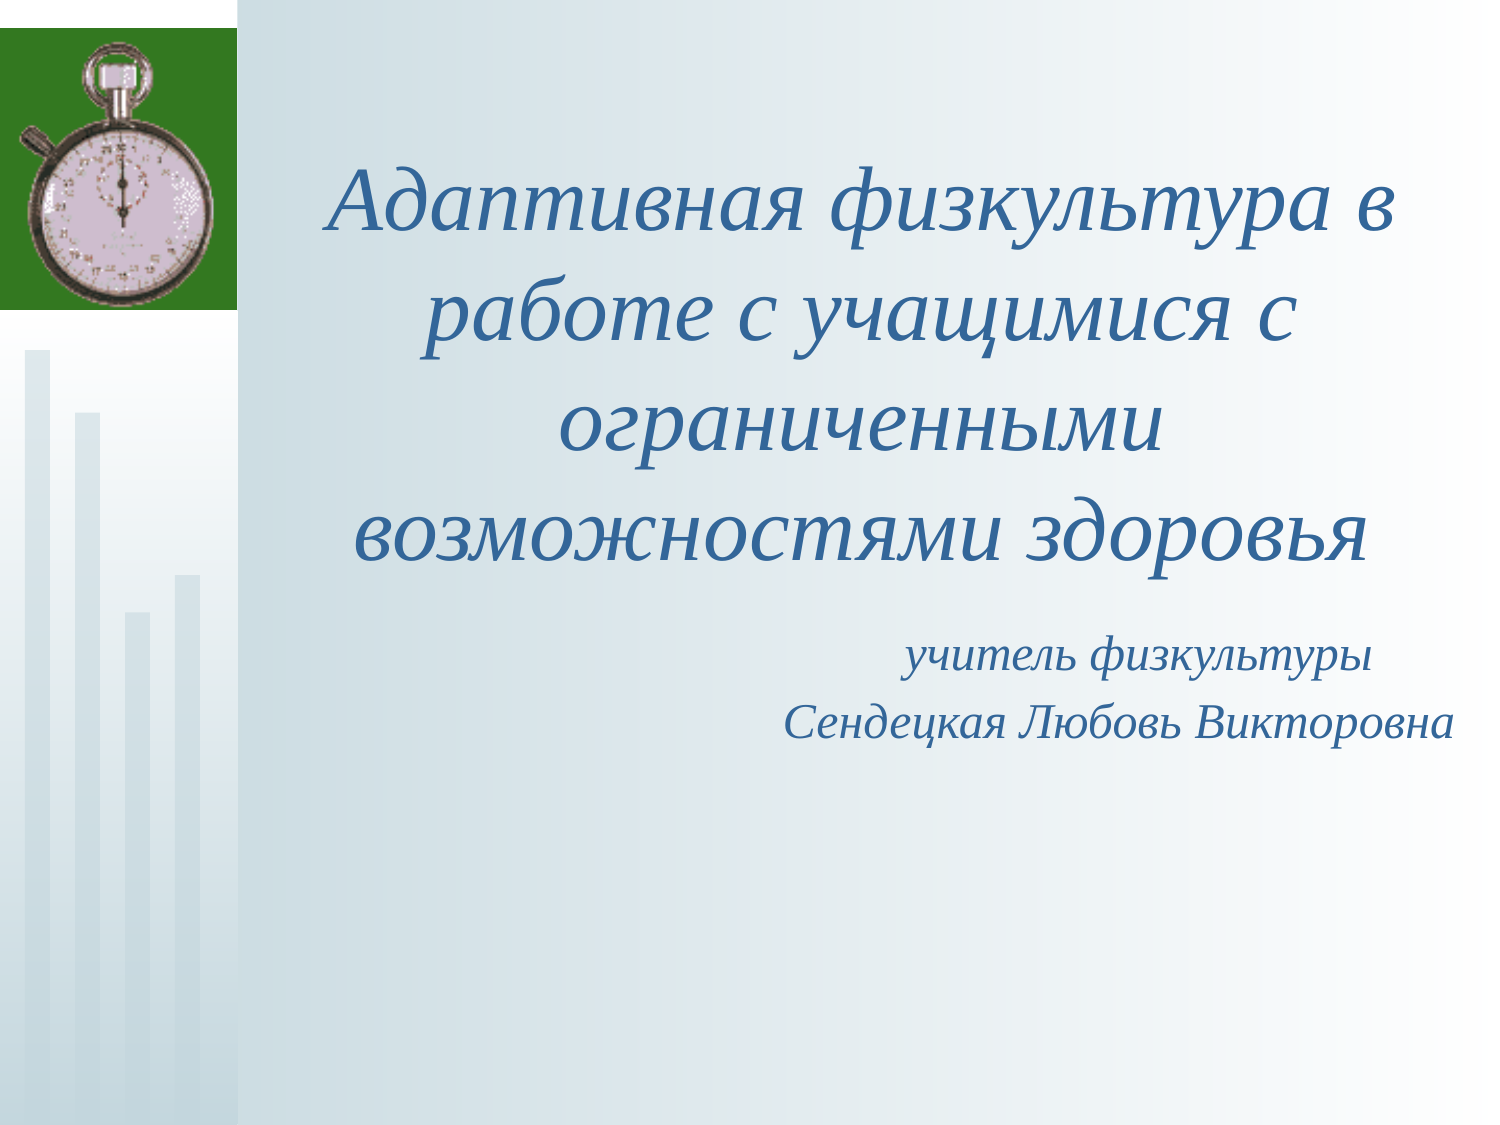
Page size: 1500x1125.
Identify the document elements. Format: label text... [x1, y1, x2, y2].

title Адаптивная физкультура в работе с учащимися с ограниченными возможностями здоровья учитель физкультуры Сендецкая Любовь Викторовна [224, 349, 1500, 538]
picture [0, 28, 237, 310]
